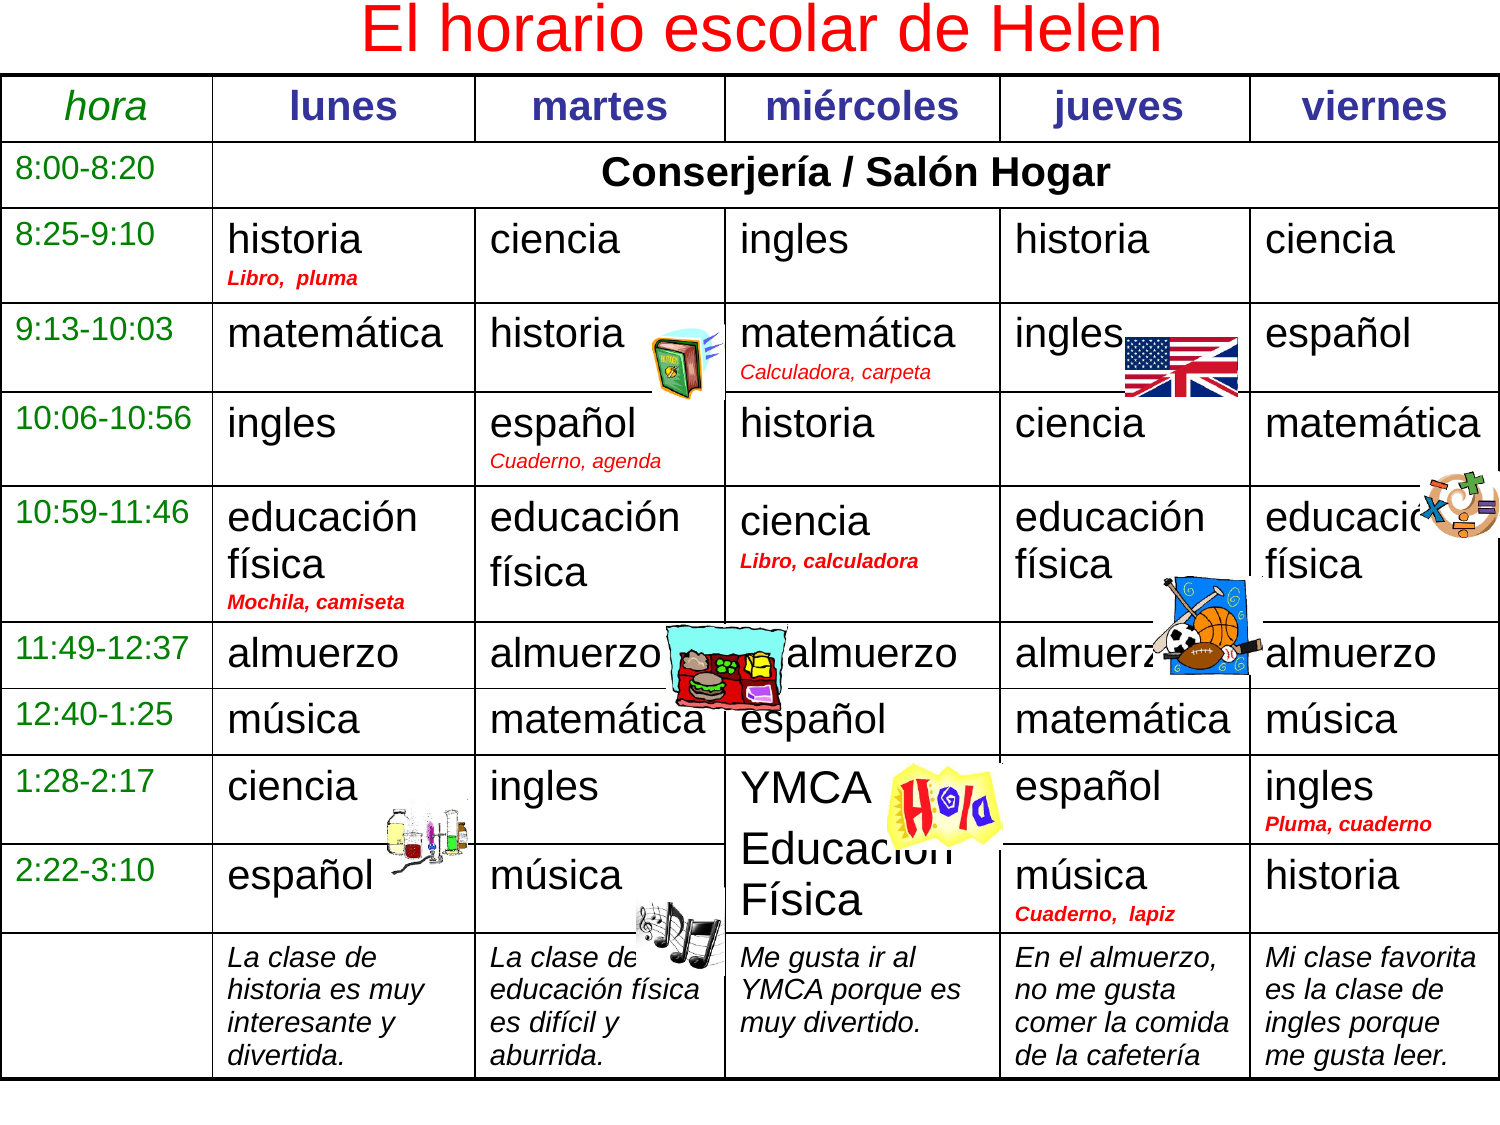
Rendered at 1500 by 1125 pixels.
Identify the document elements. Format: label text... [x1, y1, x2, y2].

table_cell matemática [213, 304, 474, 391]
table_cell 10:06-10:56 [2, 393, 212, 485]
table_cell 2:22-3:10 [2, 845, 212, 932]
table_cell educación física [1251, 487, 1498, 621]
table_cell ciencia Libro, calculadora [726, 487, 999, 621]
picture [666, 624, 788, 711]
picture [387, 798, 468, 876]
table_header martes [476, 77, 724, 141]
table_cell almuerzo [1001, 623, 1249, 688]
table_cell historia [726, 393, 999, 485]
table_cell almuerzo [785, 623, 999, 688]
picture [1152, 576, 1263, 676]
table_header miércoles [726, 77, 999, 141]
table_cell 12:40-1:25 [2, 689, 212, 754]
table_cell almuerzo [476, 623, 667, 688]
table_cell ciencia [1251, 209, 1498, 302]
table_cell almuerzo [1251, 623, 1498, 688]
table_cell historia [1001, 209, 1249, 302]
table_cell español [726, 689, 999, 754]
table_cell [2, 934, 212, 1077]
table_cell Me gusta ir al YMCA porque es muy divertido. [726, 934, 999, 1077]
picture [1124, 337, 1238, 398]
table_header jueves [1001, 77, 1249, 141]
table_cell español [213, 845, 474, 932]
table_cell educación física [476, 487, 724, 621]
picture [1420, 470, 1500, 538]
table_cell historia [476, 304, 724, 391]
table_header lunes [213, 77, 474, 141]
table_cell almuerzo [213, 623, 474, 688]
picture [651, 324, 726, 401]
table_cell español [1251, 304, 1498, 391]
table_cell En el almuerzo, no me gusta comer la comida de la cafetería [1001, 934, 1249, 1077]
table_cell educación física Mochila, camiseta [213, 487, 474, 621]
table_cell ciencia [476, 209, 724, 302]
table_cell ciencia [1001, 393, 1249, 485]
table_cell 8:00-8:20 [2, 143, 212, 207]
picture [636, 887, 726, 976]
table_cell español Cuaderno, agenda [476, 393, 724, 485]
table_cell 11:49-12:37 [2, 623, 212, 688]
table_cell ingles Pluma, cuaderno [1251, 756, 1498, 843]
table_cell español [1001, 756, 1249, 843]
table_cell 1:28-2:17 [2, 756, 212, 843]
table_cell matemática [1001, 689, 1249, 754]
table_cell La clase de historia es muy interesante y divertida. [213, 934, 474, 1077]
table_cell YMCA Educación Física [726, 756, 999, 932]
table_cell música Cuaderno, lapiz [1001, 845, 1249, 932]
table_cell Mi clase favorita es la clase de ingles porque me gusta leer. [1251, 934, 1498, 1077]
table_cell ingles [476, 756, 724, 843]
table_cell música [1251, 689, 1498, 754]
title El horario escolar de Helen [87, 0, 1438, 73]
table_cell matemática [1251, 393, 1498, 485]
table_cell música [476, 845, 724, 932]
table_cell 10:59-11:46 [2, 487, 212, 621]
table_cell educación física [1001, 487, 1249, 621]
table_cell ingles [1001, 304, 1249, 391]
table_cell matemática [476, 689, 724, 754]
table_cell 9:13-10:03 [2, 304, 212, 391]
table_cell ingles [726, 209, 999, 302]
table_cell matemática Calculadora, carpeta [726, 304, 999, 391]
table_cell 8:25-9:10 [2, 209, 212, 302]
table_cell historia [1251, 845, 1498, 932]
table_cell La clase de educación física es difícil y aburrida. [476, 934, 724, 1077]
table_cell ingles [213, 393, 474, 485]
picture [887, 763, 1003, 851]
table_header viernes [1251, 77, 1498, 141]
table_cell ciencia [213, 756, 474, 843]
table_cell Conserjería / Salón Hogar [213, 143, 1498, 207]
table_cell historia Libro, pluma [213, 209, 474, 302]
table_header hora [2, 77, 212, 141]
table_cell música [213, 689, 474, 754]
